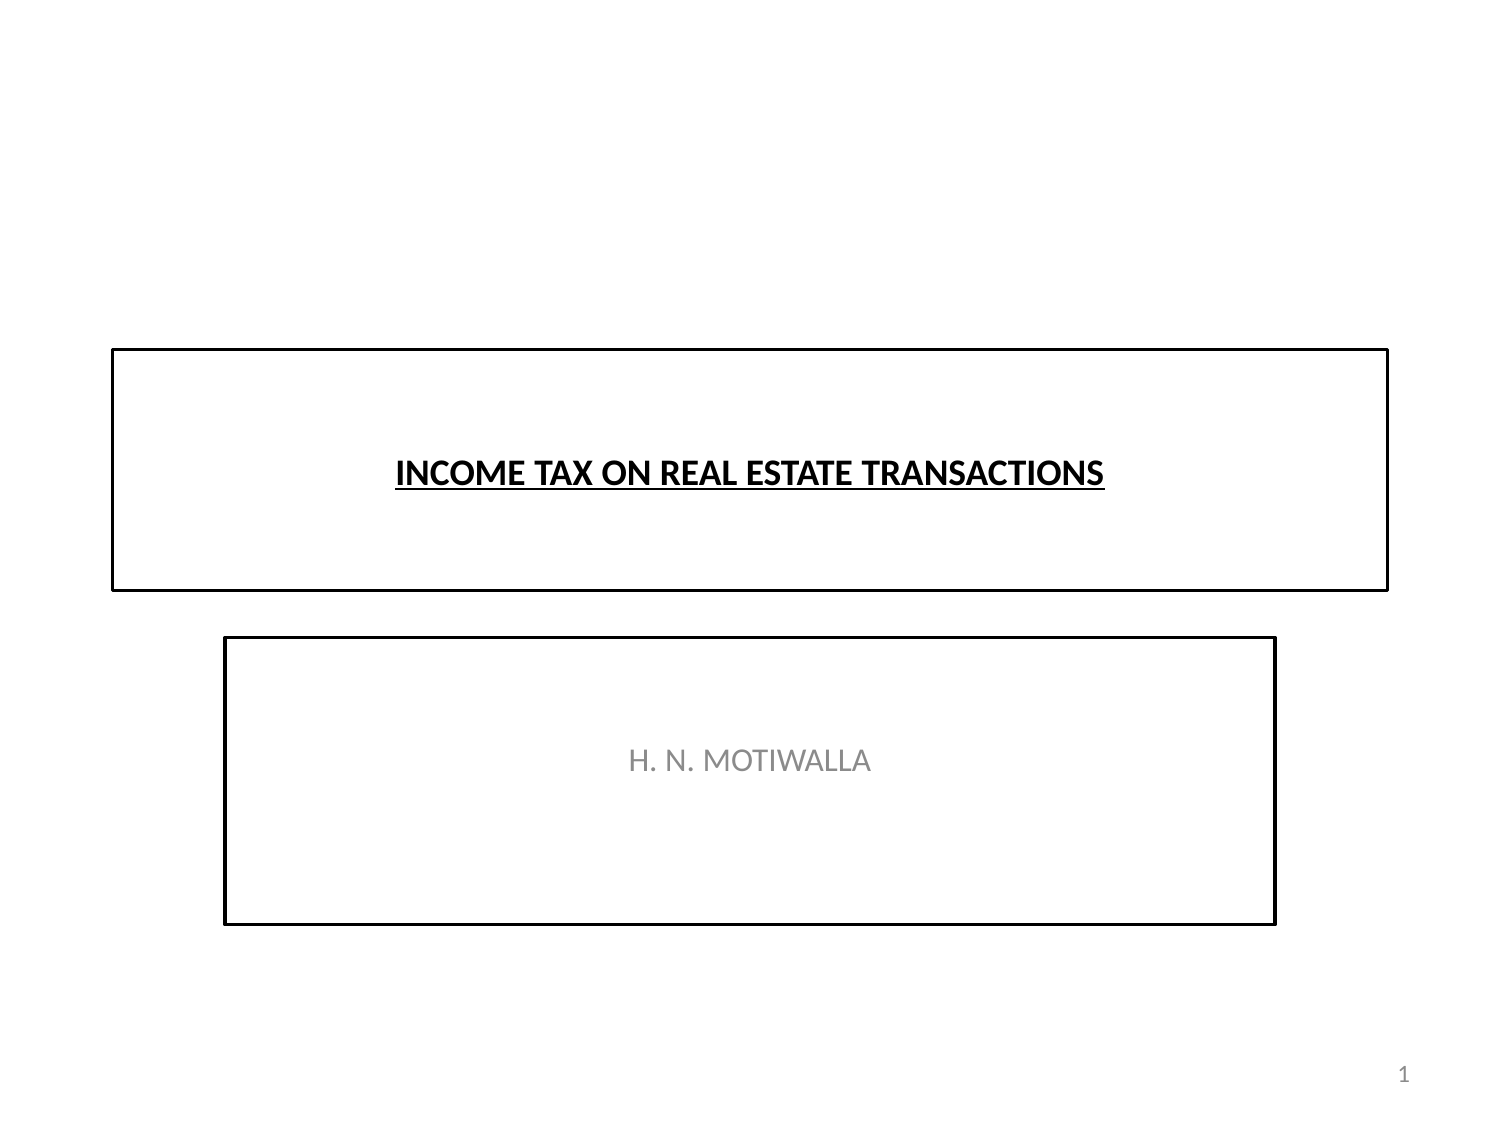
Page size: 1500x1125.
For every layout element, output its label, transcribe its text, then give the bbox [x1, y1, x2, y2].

subtitle H. N. MOTIWALLA [225, 637, 1275, 925]
title INCOME TAX ON REAL ESTATE TRANSACTIONS [112, 349, 1388, 591]
slide_number 1 [1074, 1042, 1425, 1103]
